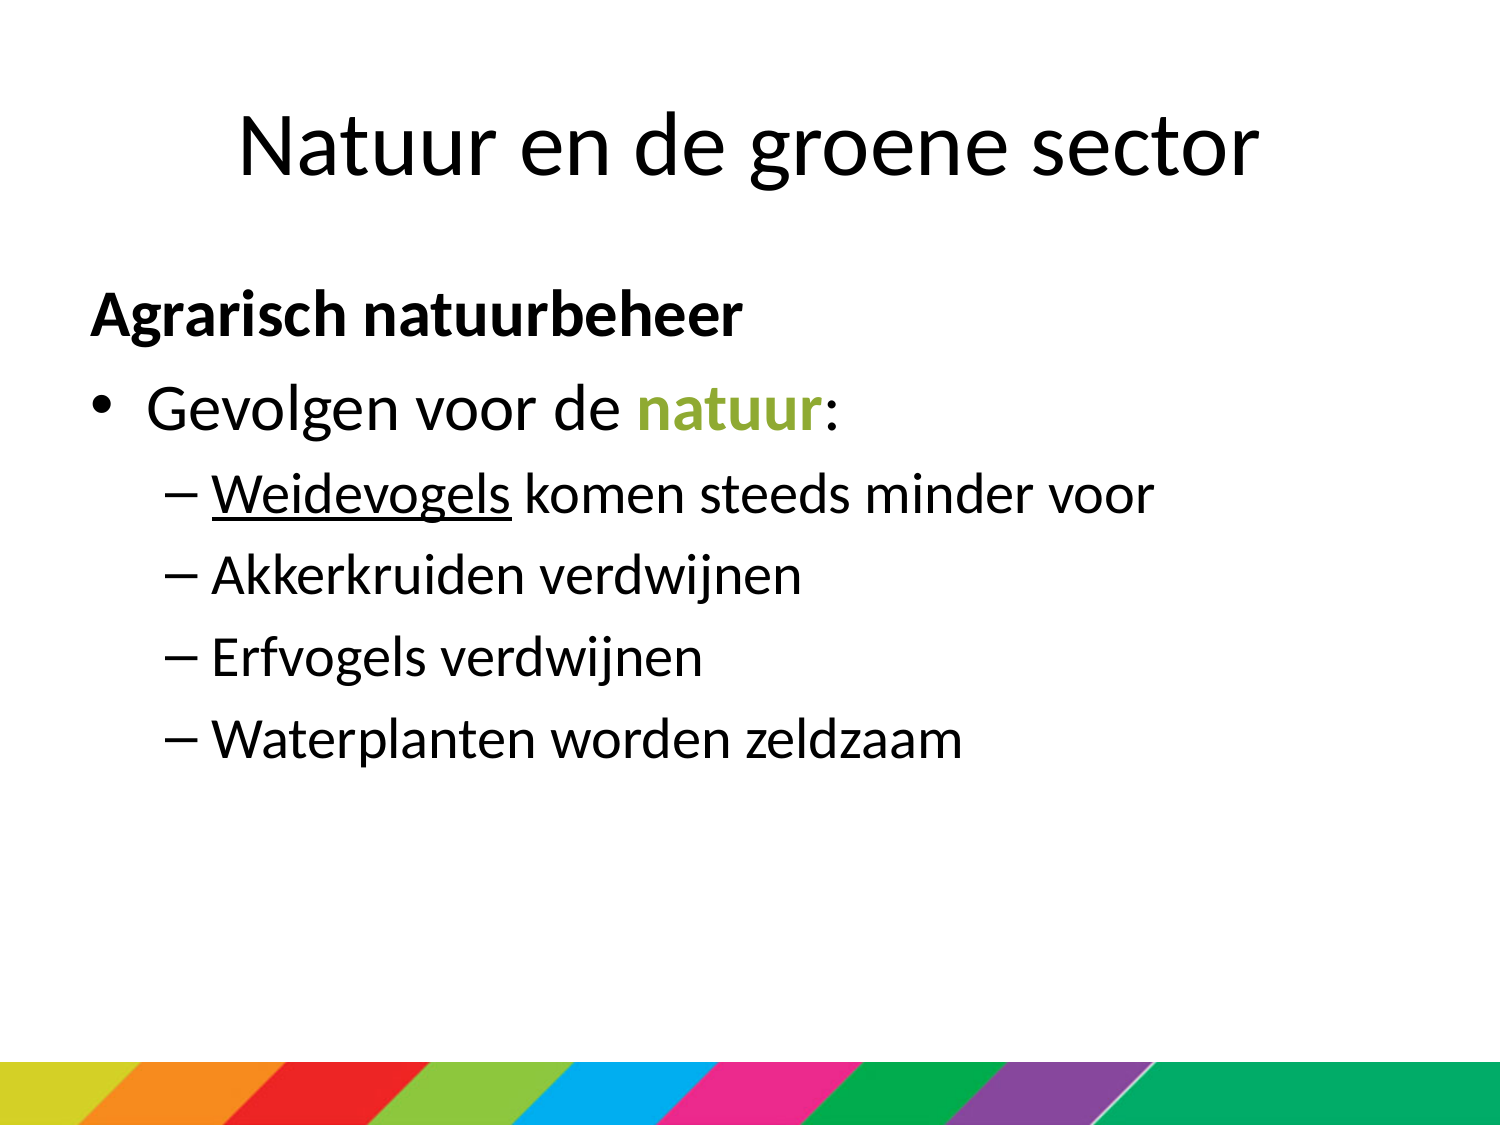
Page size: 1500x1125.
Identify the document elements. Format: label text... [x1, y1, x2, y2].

picture [0, 1062, 574, 1125]
list Agrarisch natuurbeheer Gevolgen voor de natuur: Weidevogels komen steeds minder voor Akkerkruiden verdwijnen Erfvogels verdwijnen Waterplanten worden zeldzaam [75, 262, 1425, 1005]
picture [656, 1062, 1500, 1125]
title Natuur en de groene sector [75, 45, 1425, 233]
